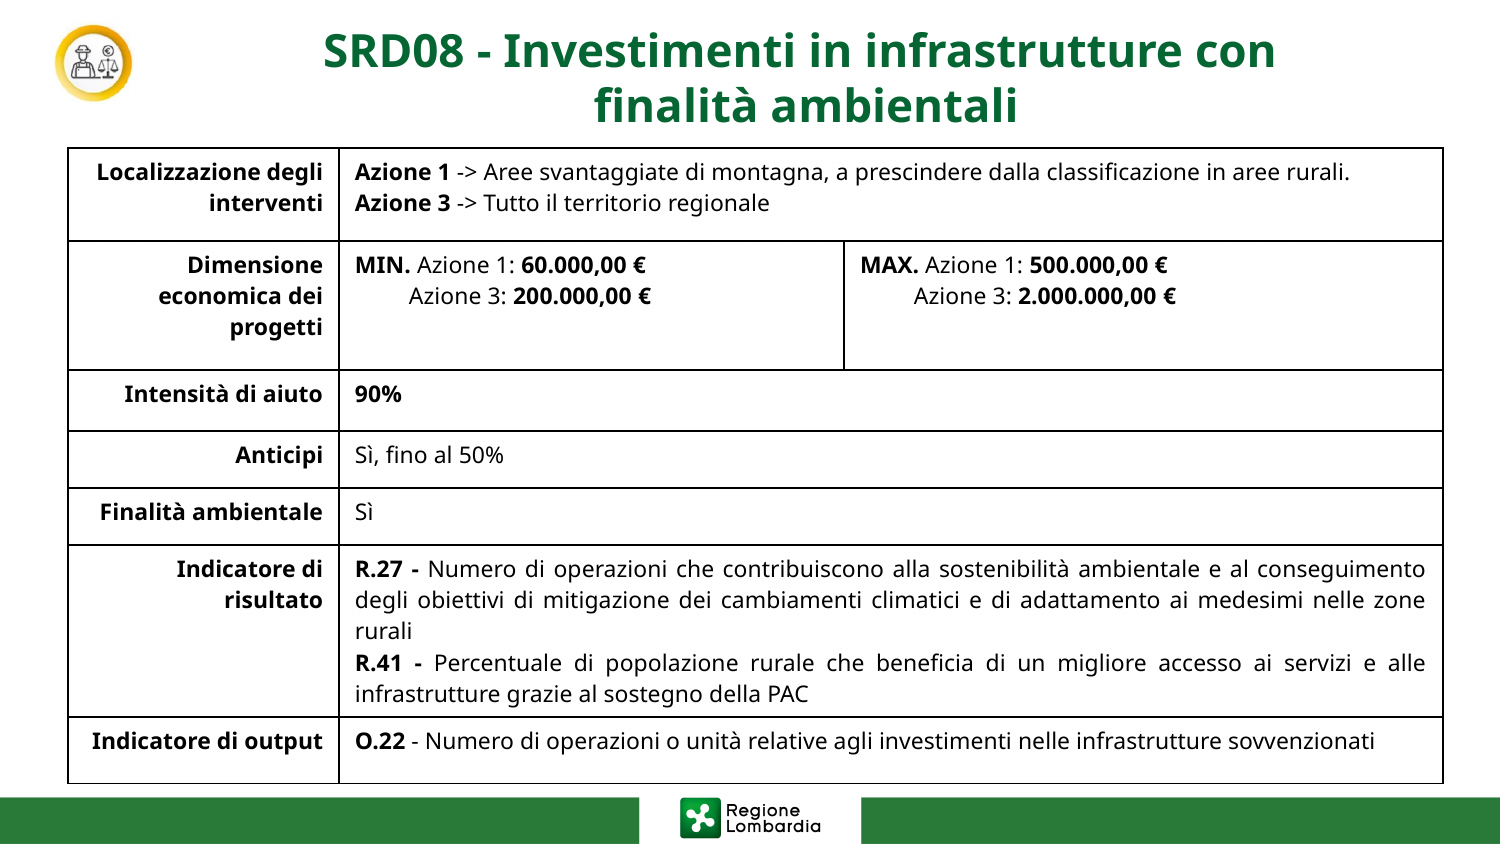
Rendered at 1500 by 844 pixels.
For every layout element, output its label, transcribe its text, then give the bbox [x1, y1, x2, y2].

table_cell Indicatore di output [69, 718, 338, 783]
table_cell Finalità ambientale [69, 489, 338, 544]
table_cell O.22 - Numero di operazioni o unità relative agli investimenti nelle infrastrutture sovvenzionati [340, 718, 1442, 783]
table_cell MAX. Azione 1: 500.000,00 € Azione 3: 2.000.000,00 € [845, 242, 1442, 369]
picture [0, 0, 1500, 844]
table_header Localizzazione degli interventi [69, 149, 338, 240]
table_cell MIN. Azione 1: 60.000,00 € Azione 3: 200.000,00 € [340, 242, 843, 369]
table_cell Sì [340, 489, 1442, 544]
table_cell Intensità di aiuto [69, 371, 338, 430]
table_cell Anticipi [69, 432, 338, 487]
table_cell Sì, fino al 50% [340, 432, 1442, 487]
text_box SRD08 - Investimenti in infrastrutture con finalità ambientali [112, 22, 1500, 131]
table_header Azione 1 -> Aree svantaggiate di montagna, a prescindere dalla classificazione in aree rurali. Azione 3 -> Tutto il territorio regionale [340, 149, 1442, 240]
table_cell 90% [340, 371, 1442, 430]
table_cell R.27 - Numero di operazioni che contribuiscono alla sostenibilità ambientale e al conseguimento degli obiettivi di mitigazione dei cambiamenti climatici e di adattamento ai medesimi nelle zone rurali R.41 - Percentuale di popolazione rurale che beneficia di un migliore accesso ai servizi e alle infrastrutture grazie al sostegno della PAC [340, 546, 1442, 716]
table_cell Indicatore di risultato [69, 546, 338, 716]
table_cell Dimensione economica dei progetti [69, 242, 338, 369]
